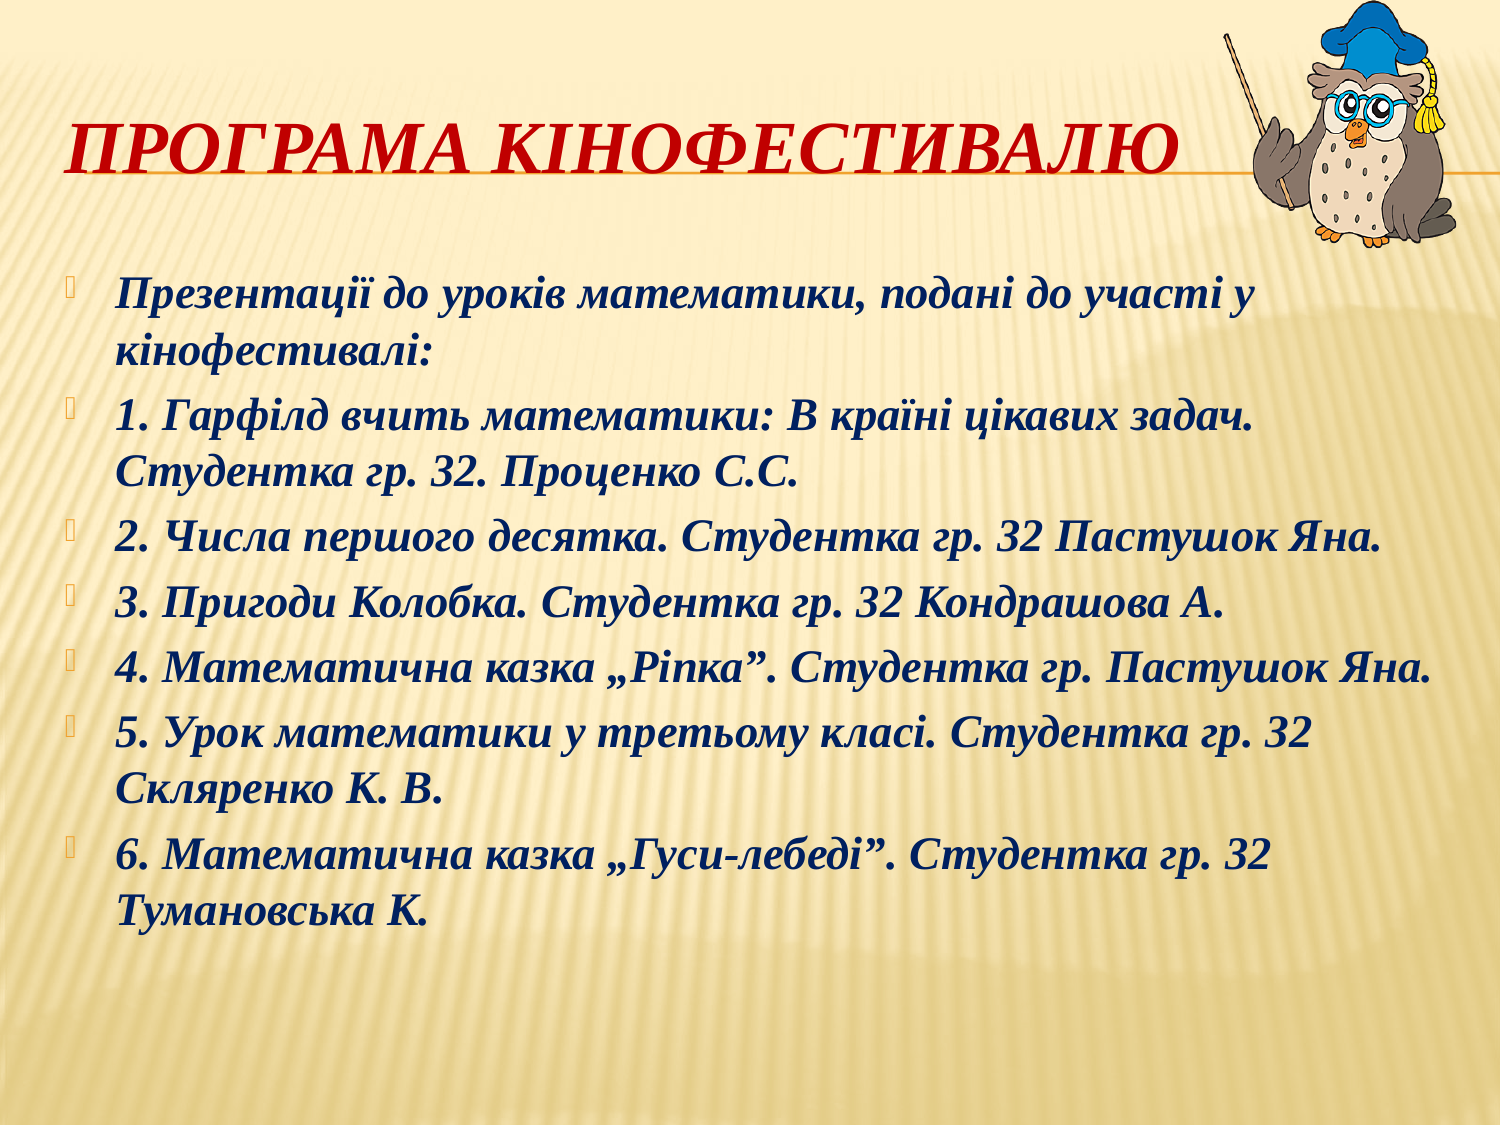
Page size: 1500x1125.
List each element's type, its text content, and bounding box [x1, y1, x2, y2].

title Програма кінофестивалю [50, 75, 1212, 213]
title Програма кінофестивалю [1467, 75, 1475, 213]
picture [1222, 0, 1458, 249]
list Презентації до уроків математики, подані до участі у кінофестивалі: 1. Гарфілд вчить математики: В країні цікавих задач. Студентка гр. 32. Проценко С.С. 2. Числа першого десятка. Студентка гр. 32 Пастушок Яна. 3. Пригоди Колобка. Студентка гр. 32 Кондрашова А. 4. Математична казка „Ріпка”. Студентка гр. Пастушок Яна. 5. Урок математики у третьому класі. Студентка гр. З2 Скляренко К. В. 6. Математична казка „Гуси-лебеді”. Студентка гр. 32 Тумановська К. [50, 254, 1475, 998]
